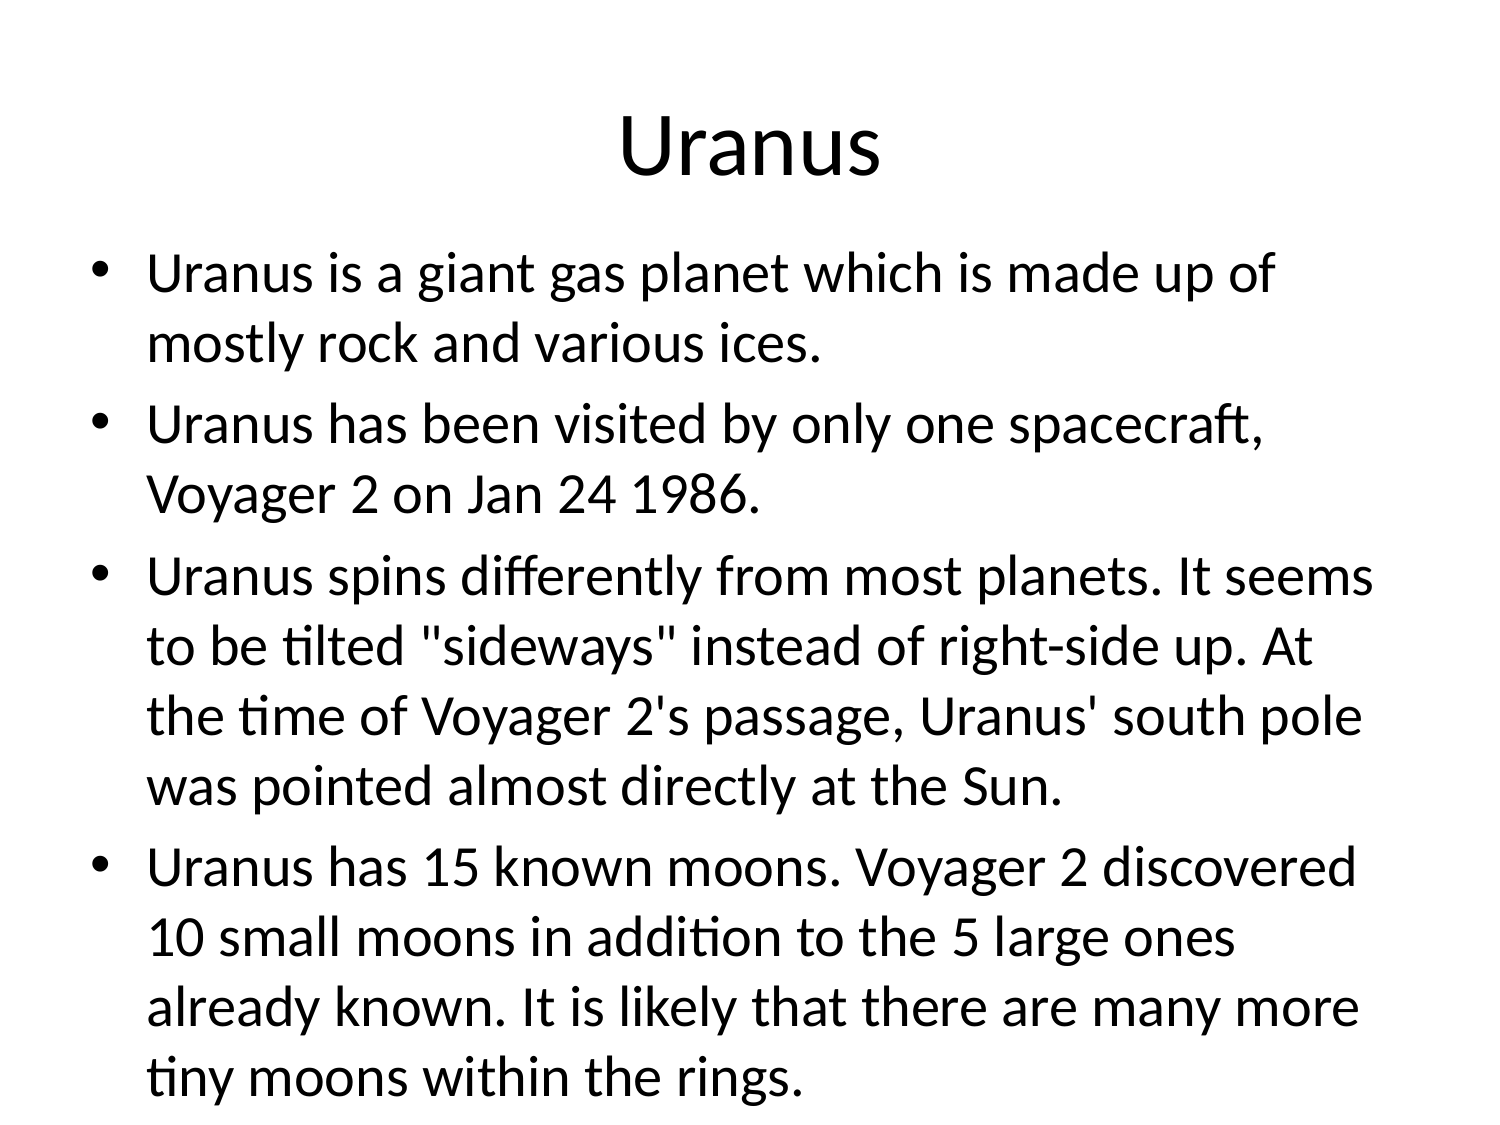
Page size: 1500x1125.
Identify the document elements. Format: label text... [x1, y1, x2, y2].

list Uranus is a giant gas planet which is made up of mostly rock and various ices. Uranus has been visited by only one spacecraft, Voyager 2 on Jan 24 1986. Uranus spins differently from most planets. It seems to be tilted "sideways" instead of right-side up. At the time of Voyager 2's passage, Uranus' south pole was pointed almost directly at the Sun. Uranus has 15 known moons. Voyager 2 discovered 10 small moons in addition to the 5 large ones already known. It is likely that there are many more tiny moons within the rings. [75, 226, 1402, 1125]
title Uranus [75, 45, 1425, 233]
